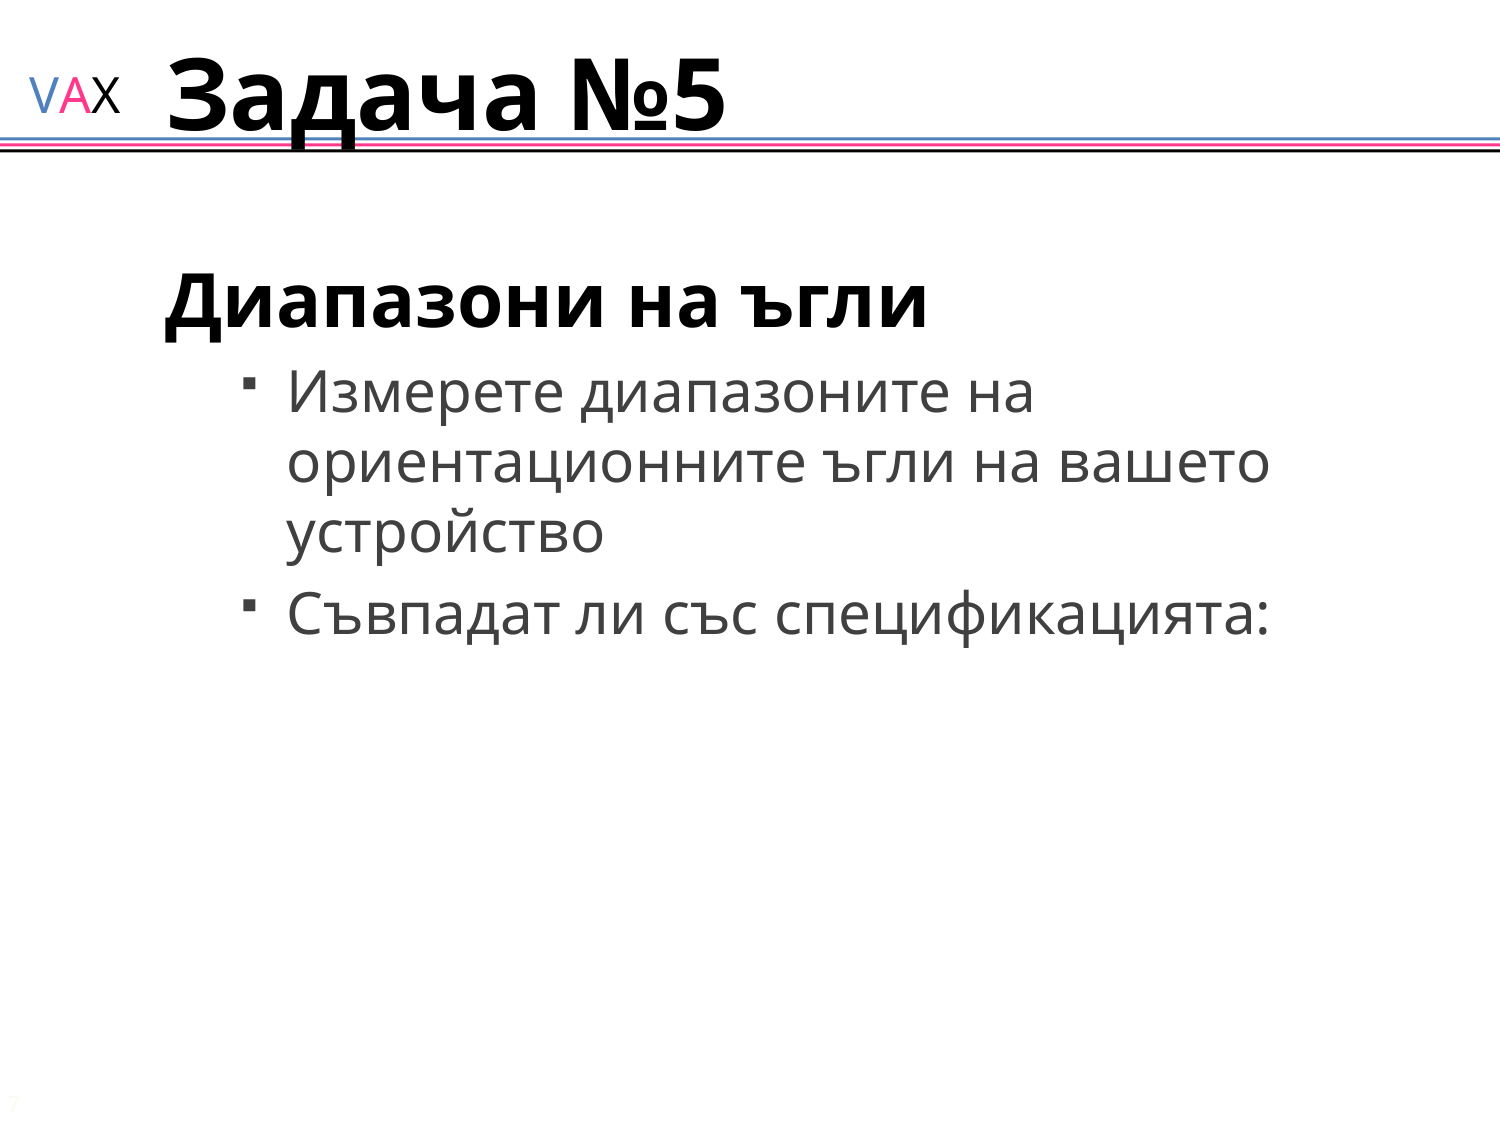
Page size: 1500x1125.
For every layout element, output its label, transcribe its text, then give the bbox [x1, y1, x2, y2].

title Задача №5 [0, 37, 1500, 144]
